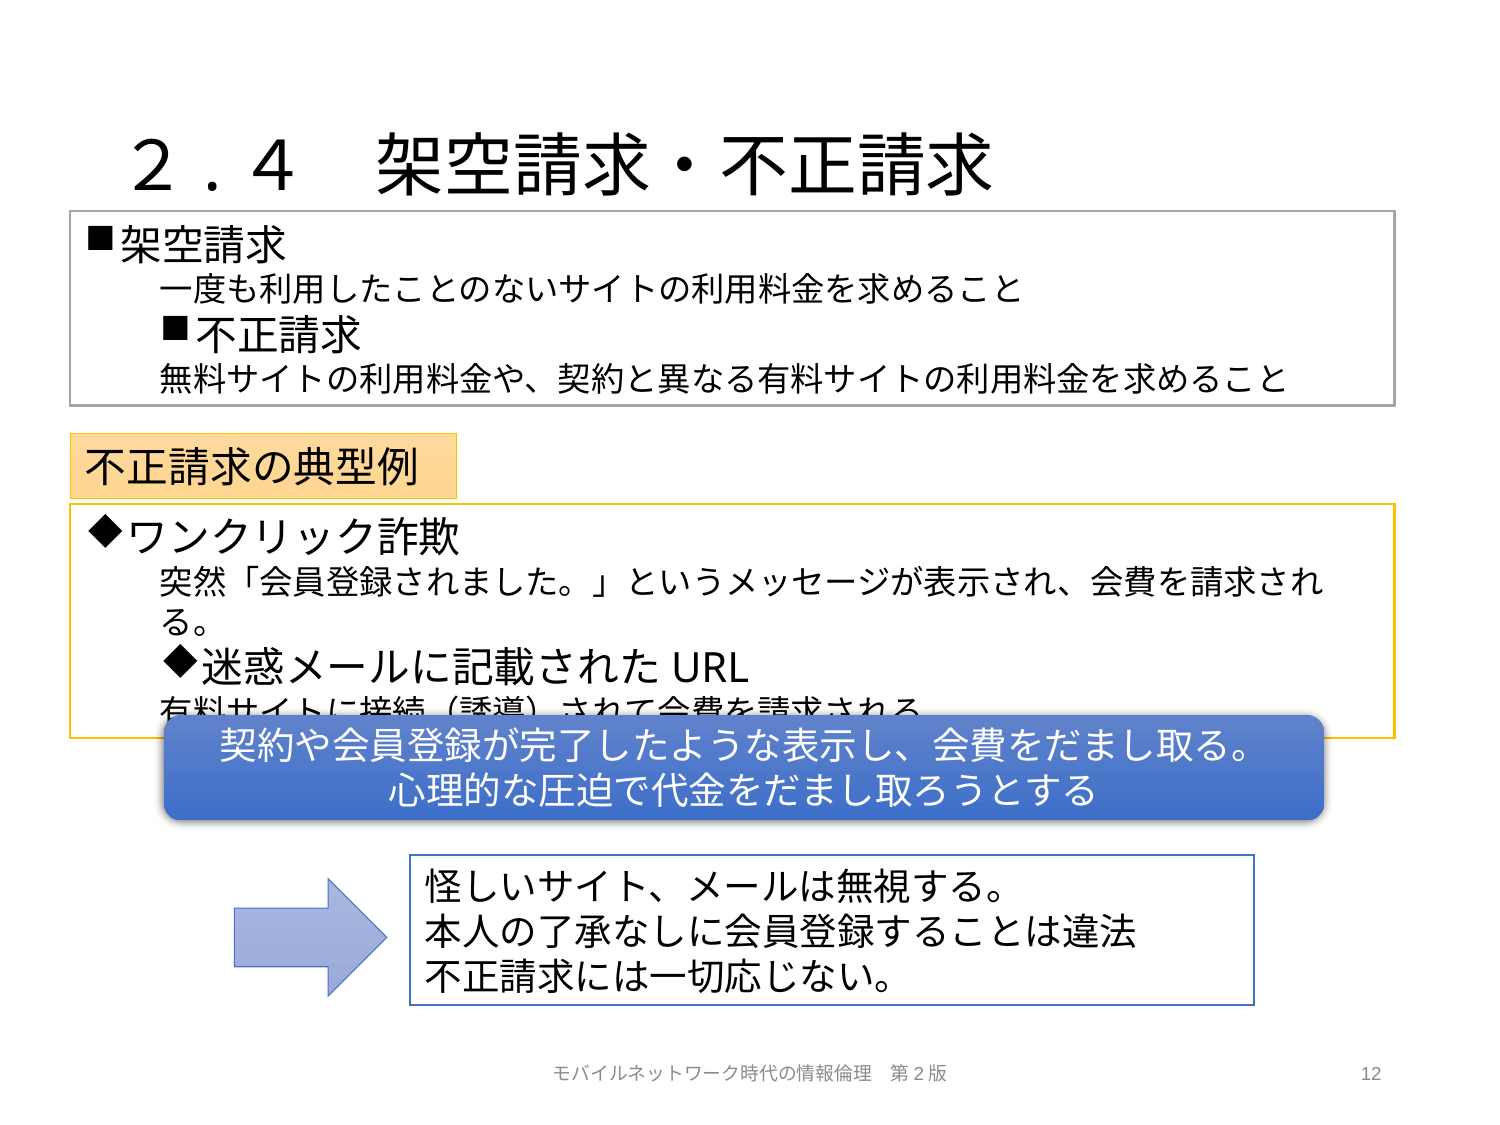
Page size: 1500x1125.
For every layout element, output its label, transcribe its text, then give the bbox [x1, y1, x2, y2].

text_box [233, 877, 388, 998]
title ２.４ 架空請求・不正請求 [103, 59, 1397, 278]
text_box 契約や会員登録が完了したような表示し、会費をだまし取る。 心理的な圧迫で代金をだまし取ろうとする [163, 714, 1325, 821]
footer モバイルネットワーク時代の情報倫理 第2版 [496, 1042, 1004, 1103]
text_box ワンクリック詐欺 突然「会員登録されました。」というメッセージが表示され、会費を請求される。 迷惑メールに記載されたURL 有料サイトに接続（誘導）されて会費を請求される。 [69, 503, 1396, 739]
slide_number 12 [1059, 1042, 1397, 1103]
text_box 架空請求 一度も利用したことのないサイトの利用料金を求めること 不正請求 無料サイトの利用料金や、契約と異なる有料サイトの利用料金を求めること [69, 210, 1396, 407]
text_box 怪しいサイト、メールは無視する。 本人の了承なしに会員登録することは違法 不正請求には一切応じない。 [409, 854, 1255, 1006]
text_box 不正請求の典型例 [70, 433, 457, 499]
